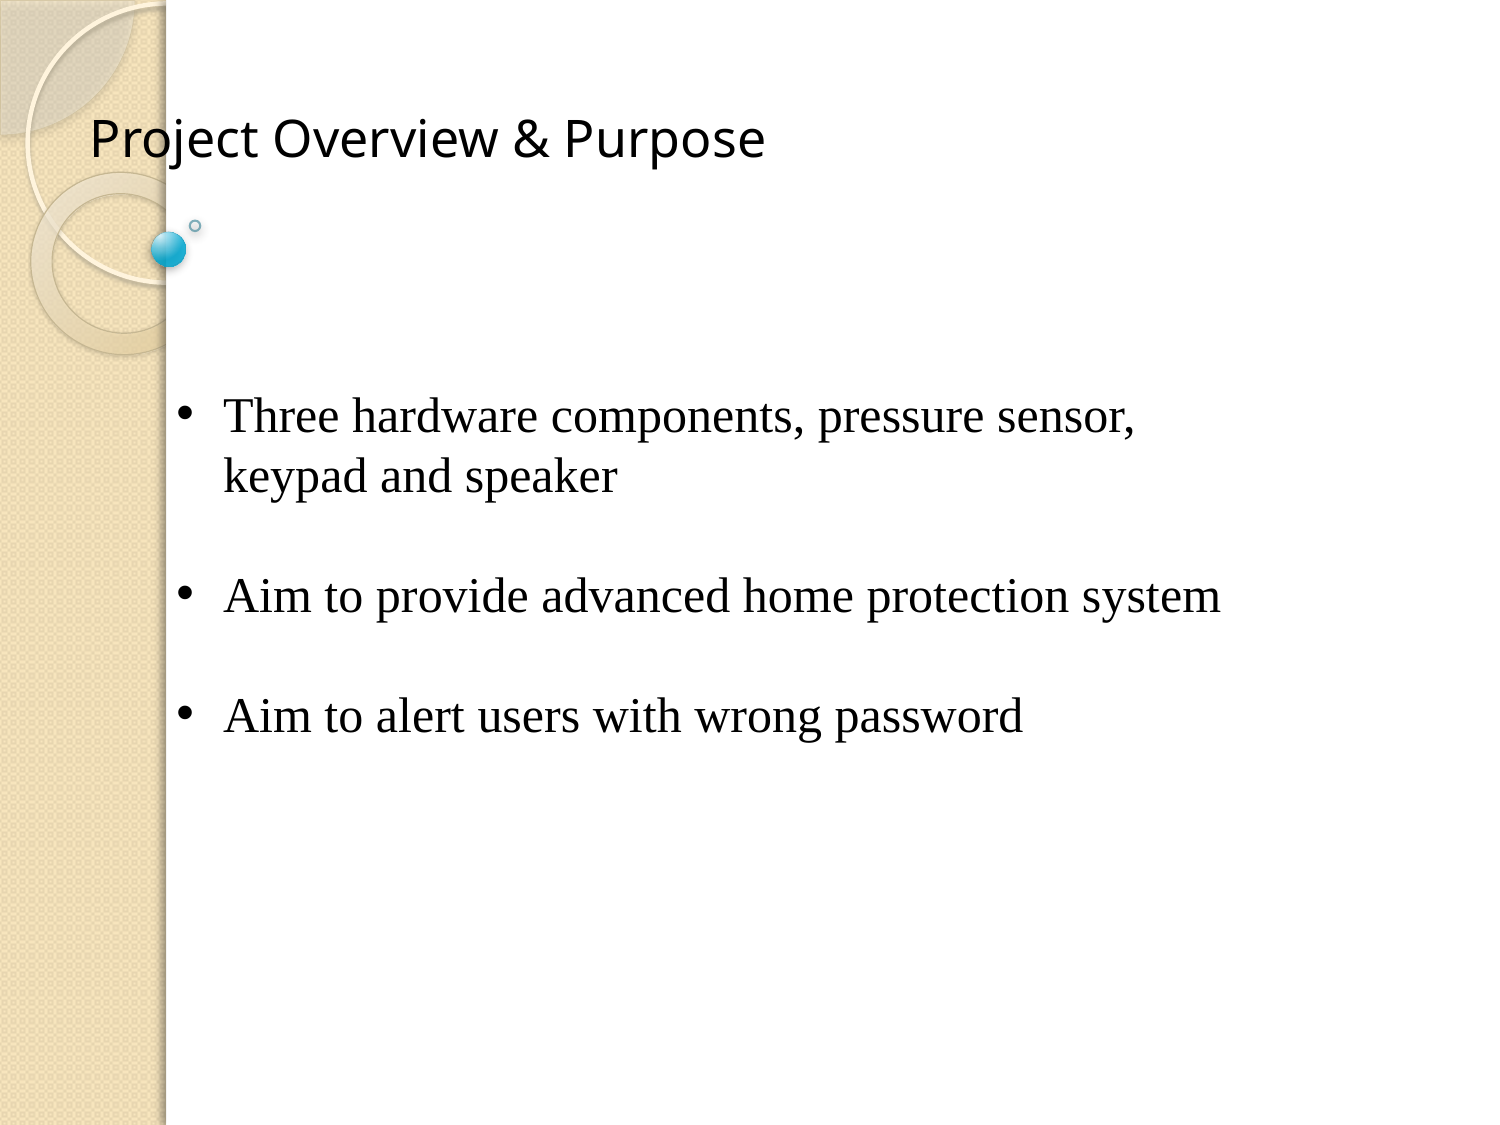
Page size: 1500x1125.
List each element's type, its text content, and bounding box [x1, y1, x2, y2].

title Project Overview & Purpose [75, 62, 913, 175]
text_box Three hardware components, pressure sensor, keypad and speaker Aim to provide advanced home protection system Aim to alert users with wrong password [161, 374, 1287, 840]
